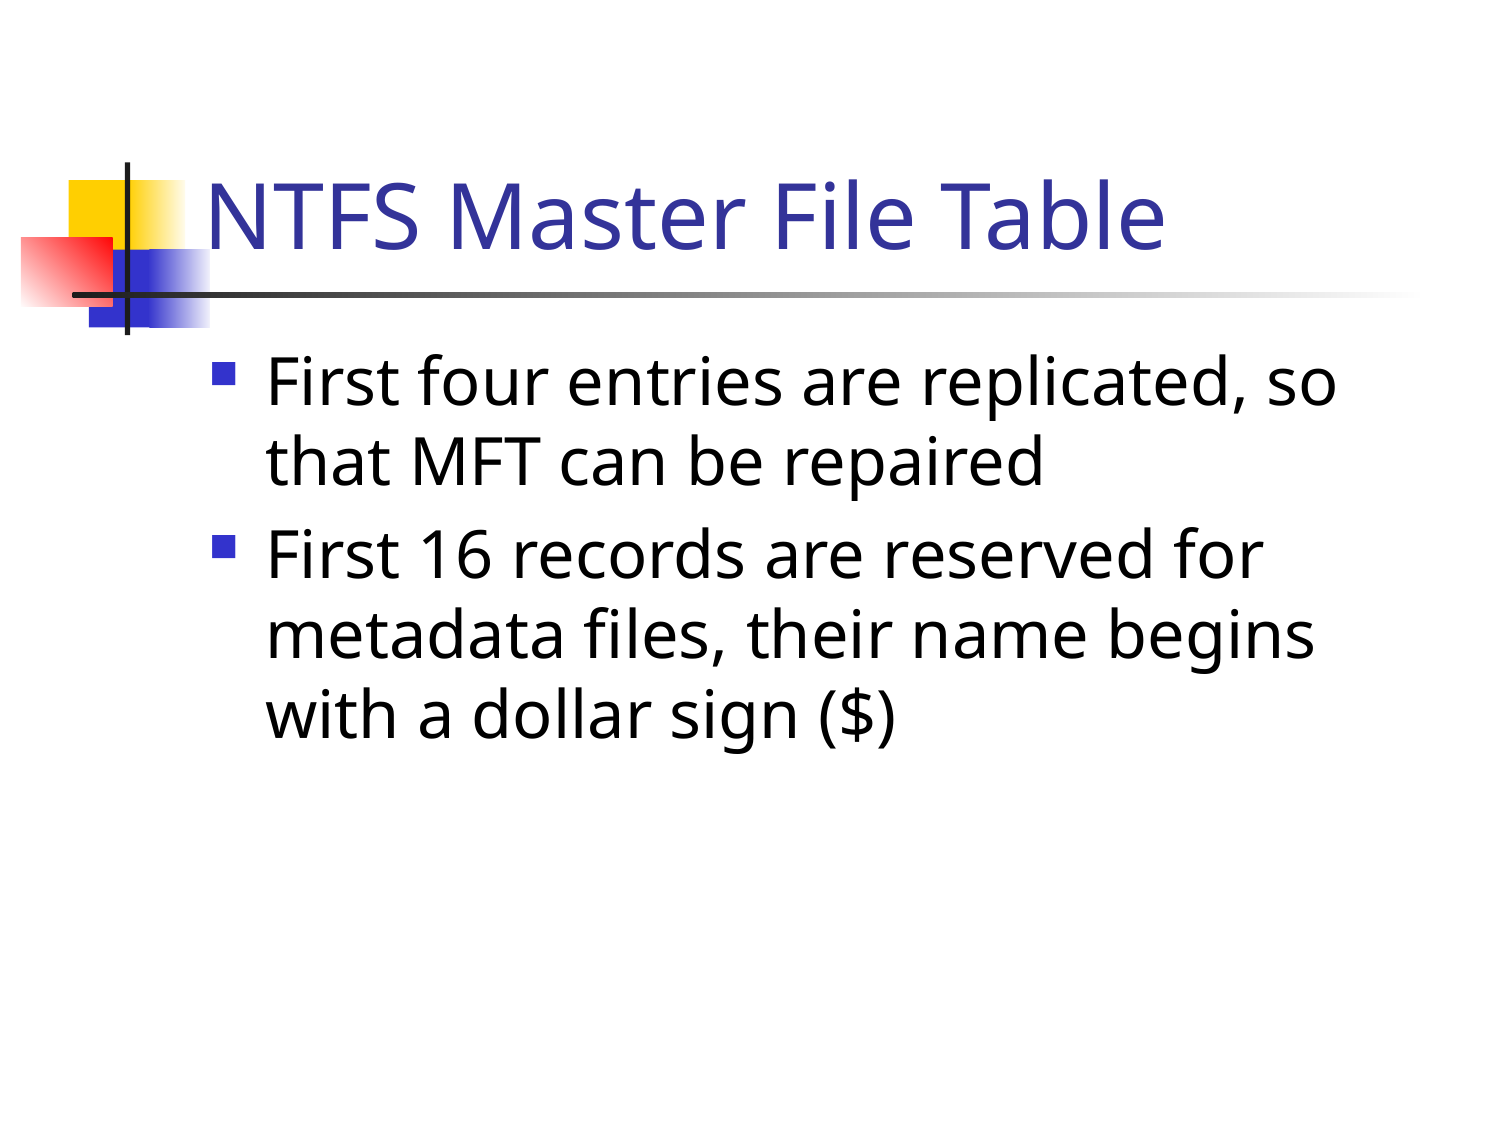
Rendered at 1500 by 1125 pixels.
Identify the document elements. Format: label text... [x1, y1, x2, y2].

list First four entries are replicated, so that MFT can be repaired First 16 records are reserved for metadata files, their name begins with a dollar sign ($) [193, 330, 1470, 1007]
title NTFS Master File Table [188, 34, 1468, 276]
